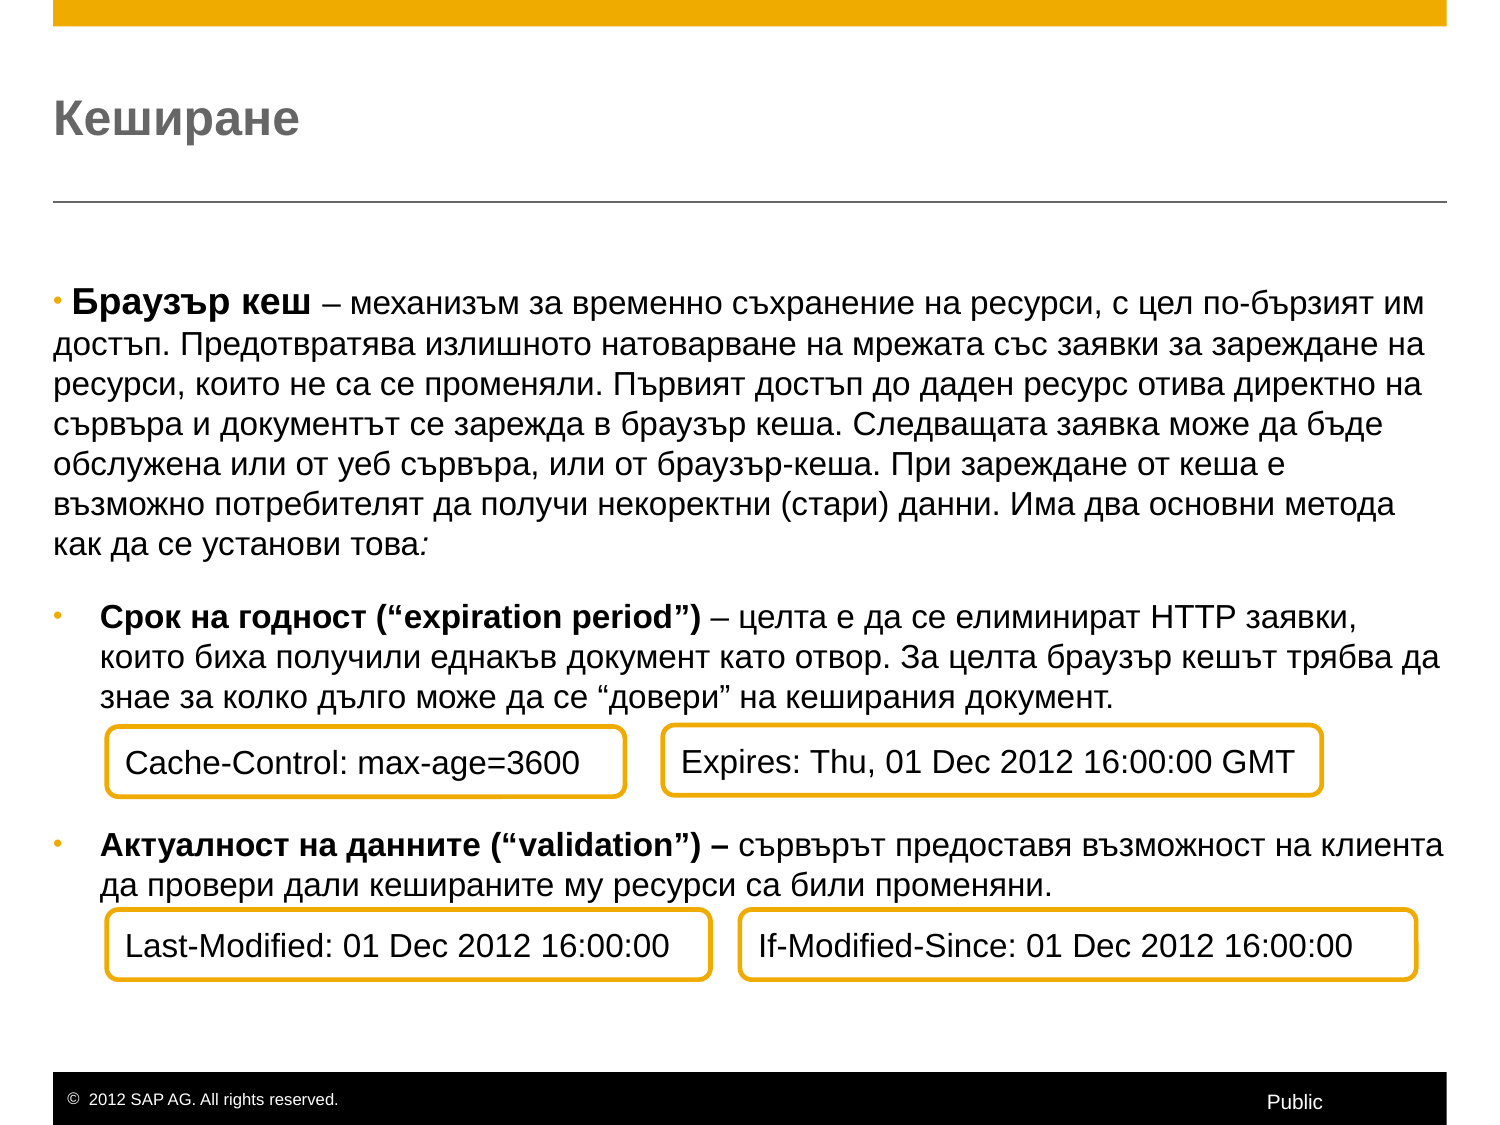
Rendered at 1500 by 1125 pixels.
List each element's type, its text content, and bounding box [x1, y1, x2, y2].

list Браузър кеш – механизъм за временно съхранение на ресурси, с цел по-бързият им достъп. Предотвратява излишното натоварване на мрежата със заявки за зареждане на ресурси, които не са се променяли. Първият достъп до даден ресурс отива директно на сървъра и документът се зарежда в браузър кеша. Следващата заявка може да бъде обслужена или от уеб сървъра, или от браузър-кеша. При зареждане от кеша е възможно потребителят да получи некоректни (стари) данни. Има два основни метода как да се установи това: Срок на годност (“expiration period”) – целта е да се елиминират HTTP заявки, които биха получили еднакъв документ като отвор. За целта браузър кешът трябва да знае за колко дълго може да се “довери” на кеширания документ. Актуалност на данните (“validation”) – сървърът предоставя възможност на клиента да провери дали кешираните му ресурси са били променяни. [53, 277, 1447, 998]
text_box If-Modified-Since: 01 Dec 2012 16:00:00 [738, 907, 1418, 982]
text_box Last-Modified: 01 Dec 2012 16:00:00 [105, 907, 713, 982]
title Кеширане [53, 53, 1447, 178]
text_box Cache-Control: max-age=3600 [105, 724, 627, 799]
text_box Expires: Thu, 01 Dec 2012 16:00:00 GMT [661, 723, 1324, 797]
